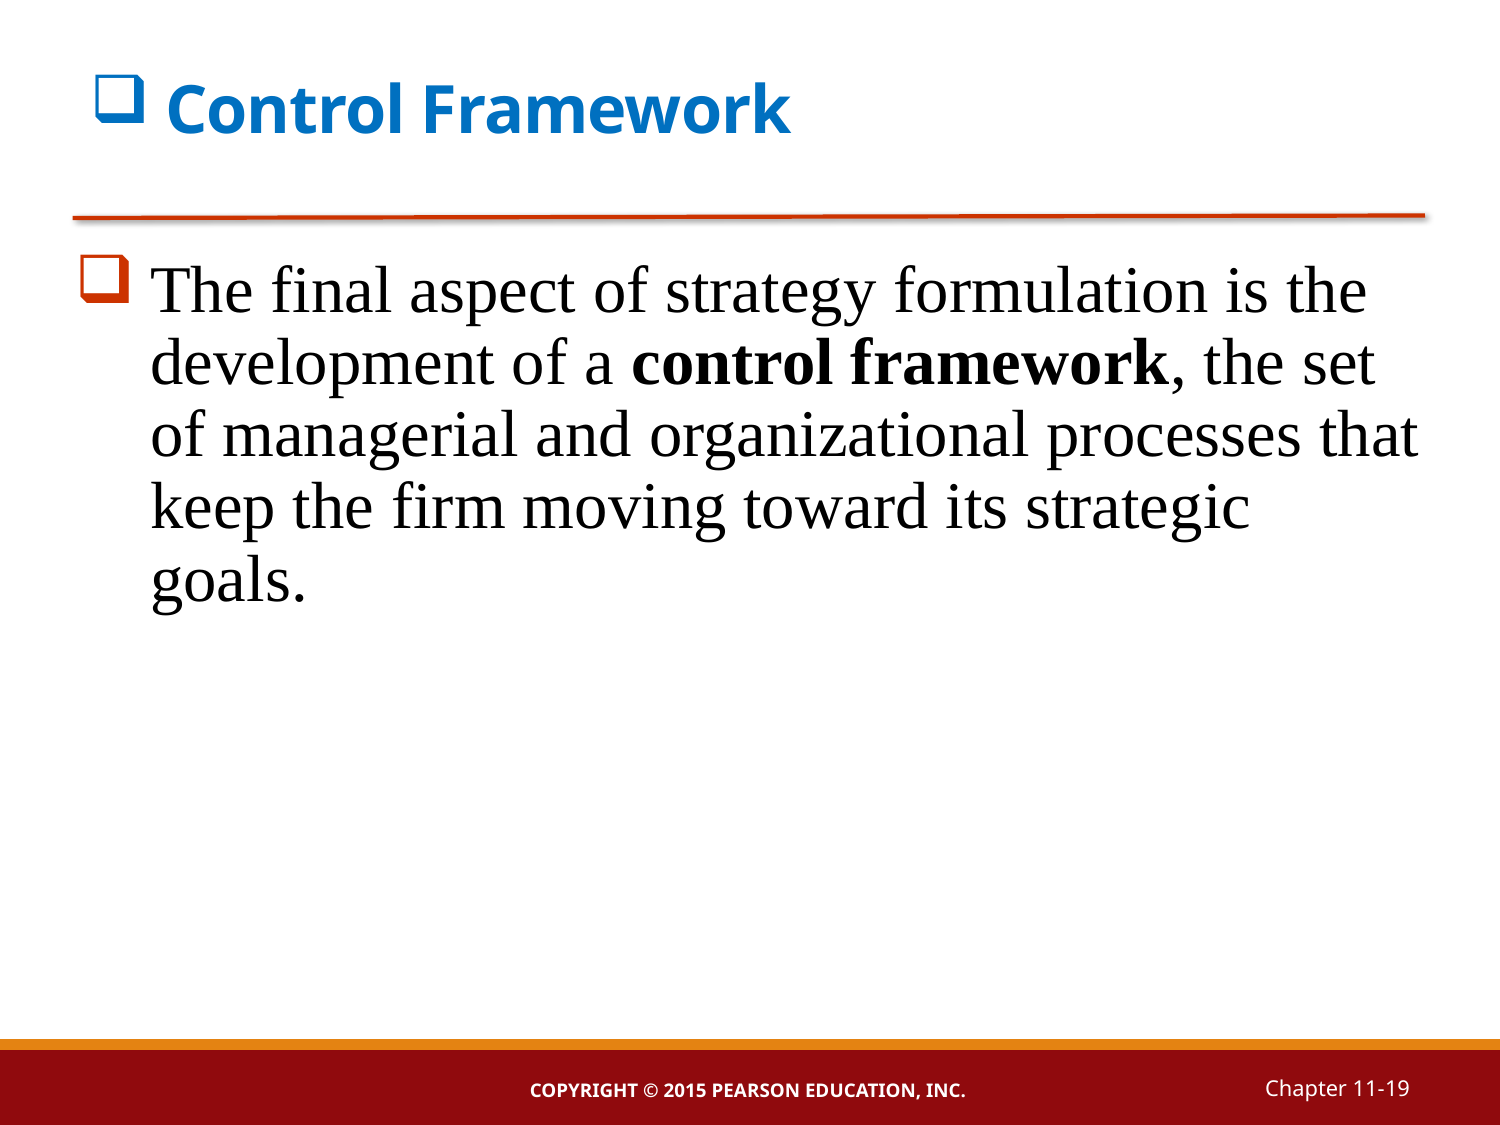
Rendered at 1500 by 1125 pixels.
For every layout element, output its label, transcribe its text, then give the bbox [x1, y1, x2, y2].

title Control Framework [75, 38, 1425, 189]
list The final aspect of strategy formulation is the development of a control framework, the set of managerial and organizational processes that keep the firm moving toward its strategic goals. [75, 247, 1425, 1034]
slide_number Chapter 11-19 [1218, 1059, 1425, 1120]
footer Copyright © 2015 Pearson Education, Inc. [453, 1059, 1047, 1120]
